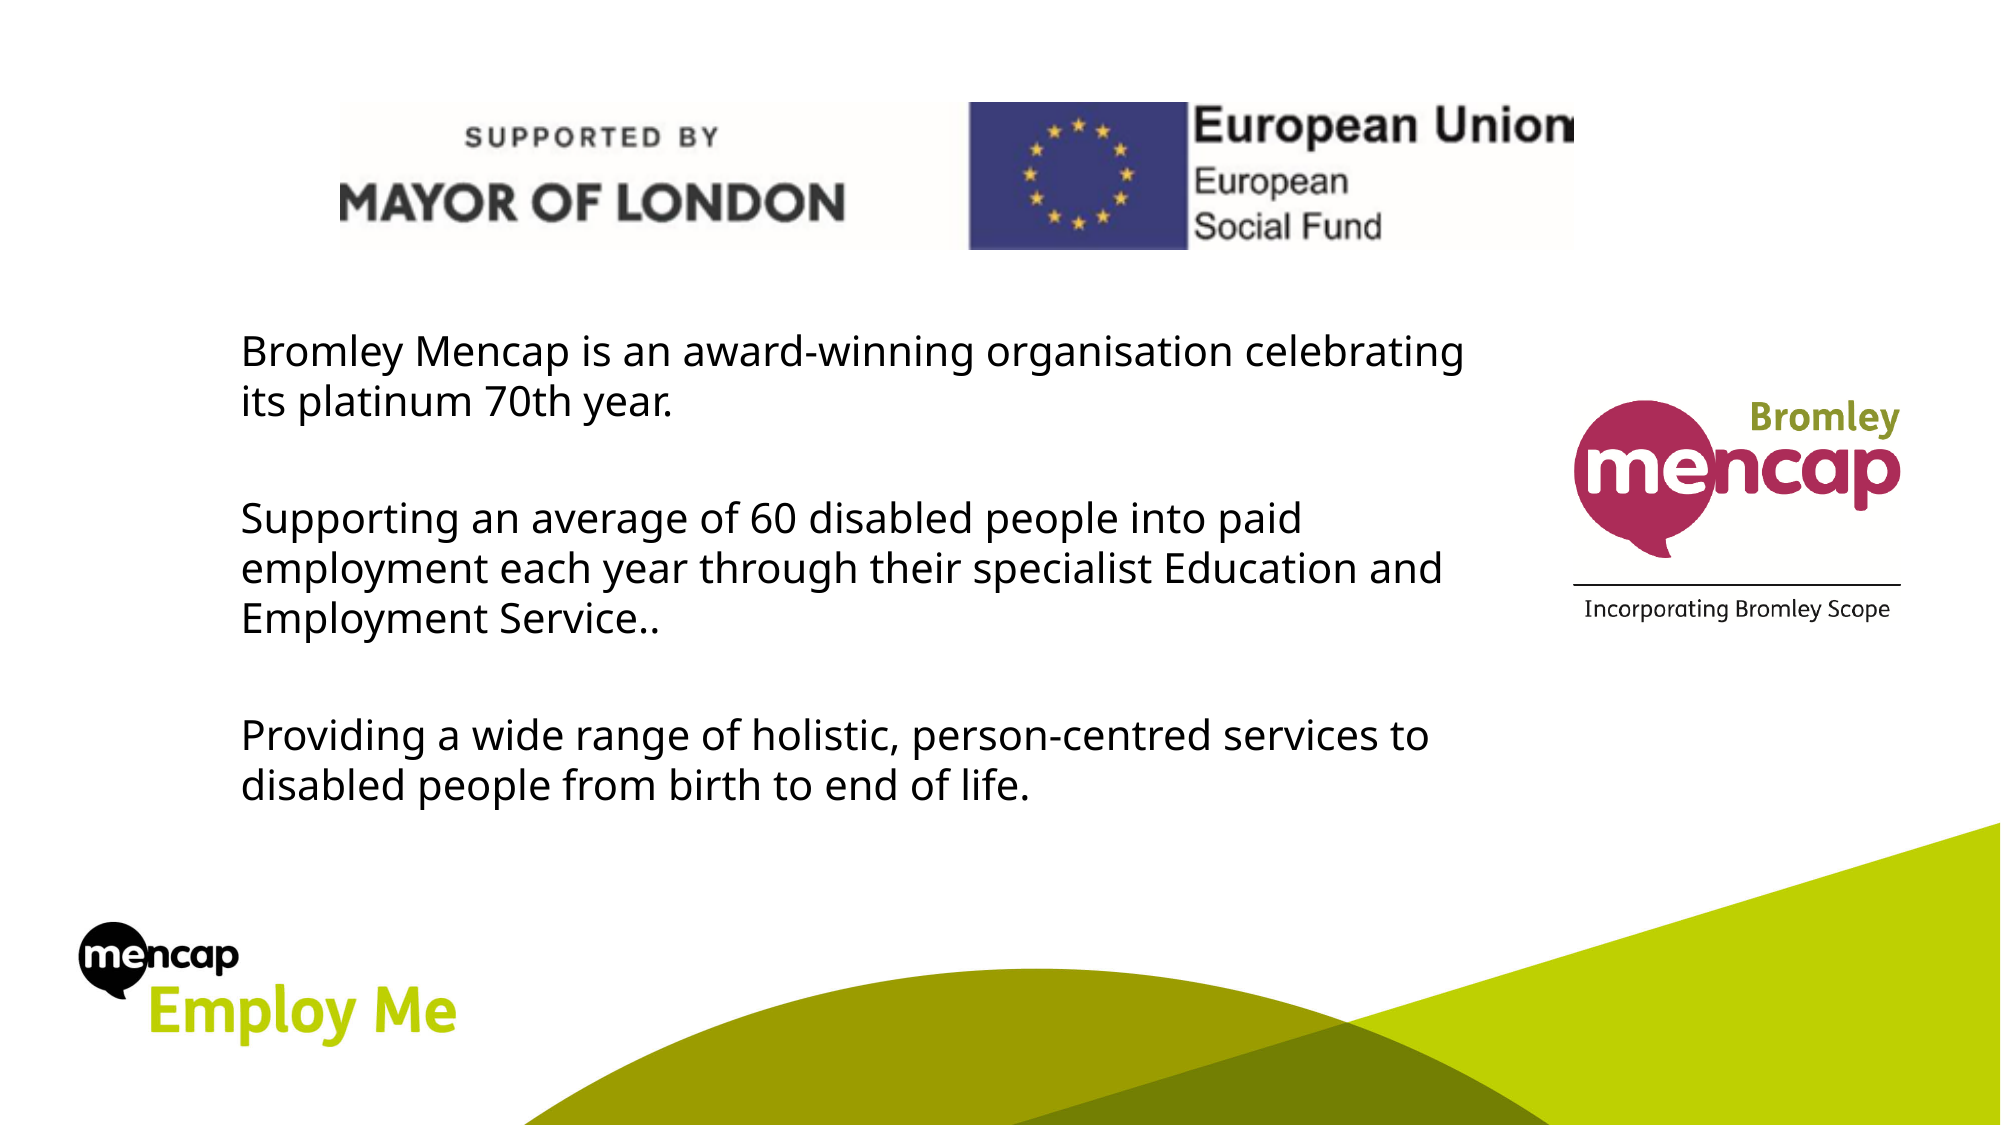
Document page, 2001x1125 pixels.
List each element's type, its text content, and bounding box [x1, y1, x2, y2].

text_box [123, 53, 1472, 208]
picture [0, 0, 2001, 1125]
list [123, 208, 1886, 811]
text_box Bromley Mencap is an award-winning organisation celebrating its platinum 70th year. Supporting an average of 60 disabled people into paid employment each year through their specialist Education and Employment Service.. Providing a wide range of holistic, person-centred services to disabled people from birth to end of life. [225, 317, 1500, 861]
